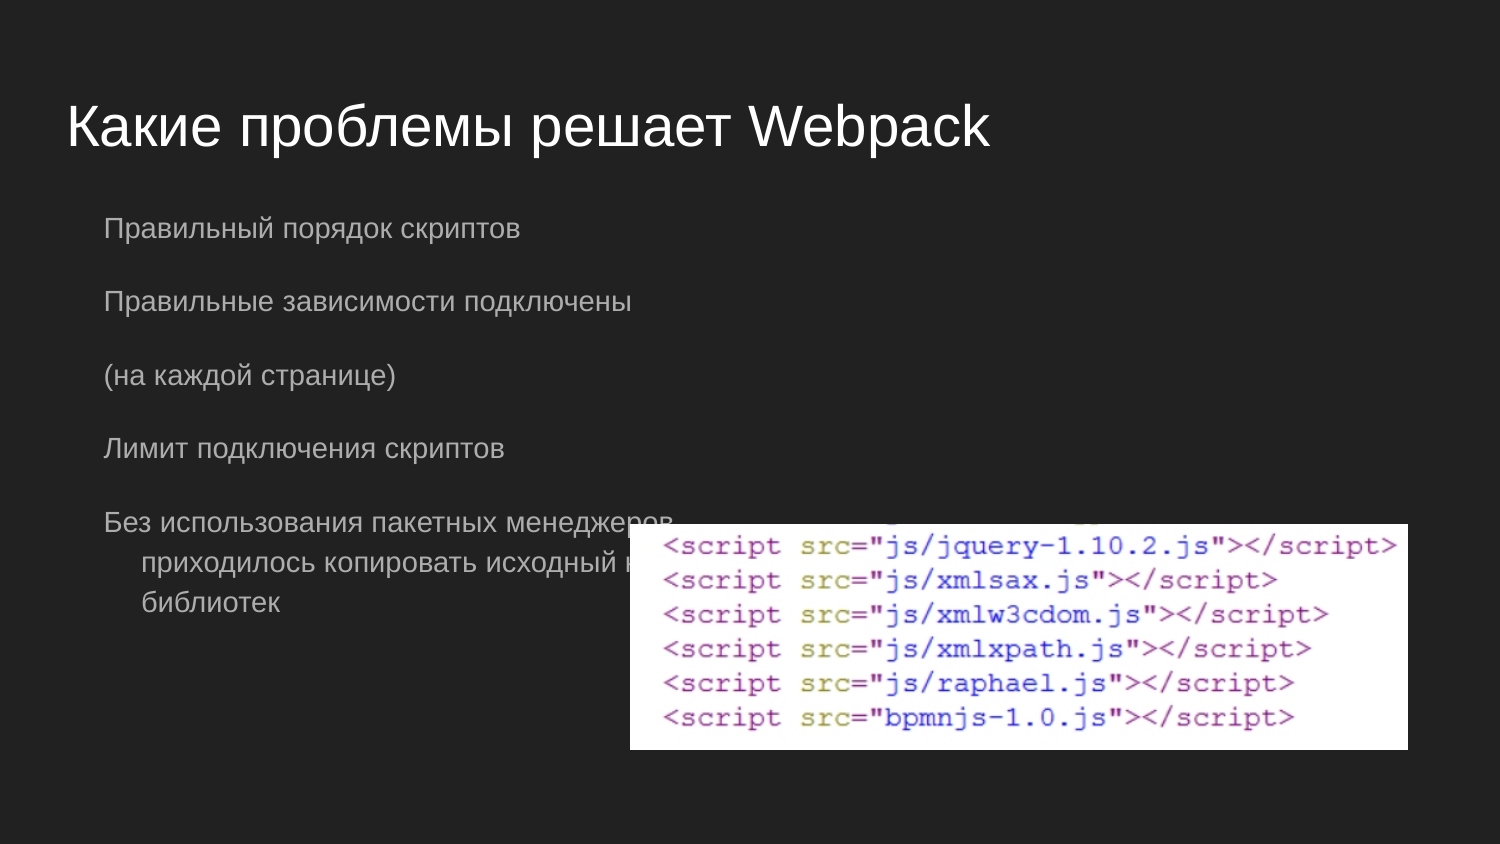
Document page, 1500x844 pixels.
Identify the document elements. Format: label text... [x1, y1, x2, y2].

title Какие проблемы решает Webpack [51, 72, 1449, 167]
picture [630, 524, 1409, 750]
list Правильный порядок скриптов Правильные зависимости подключены (на каждой странице) Лимит подключения скриптов Без использования пакетных менеджеров приходилось копировать исходный код библиотек [51, 189, 708, 750]
